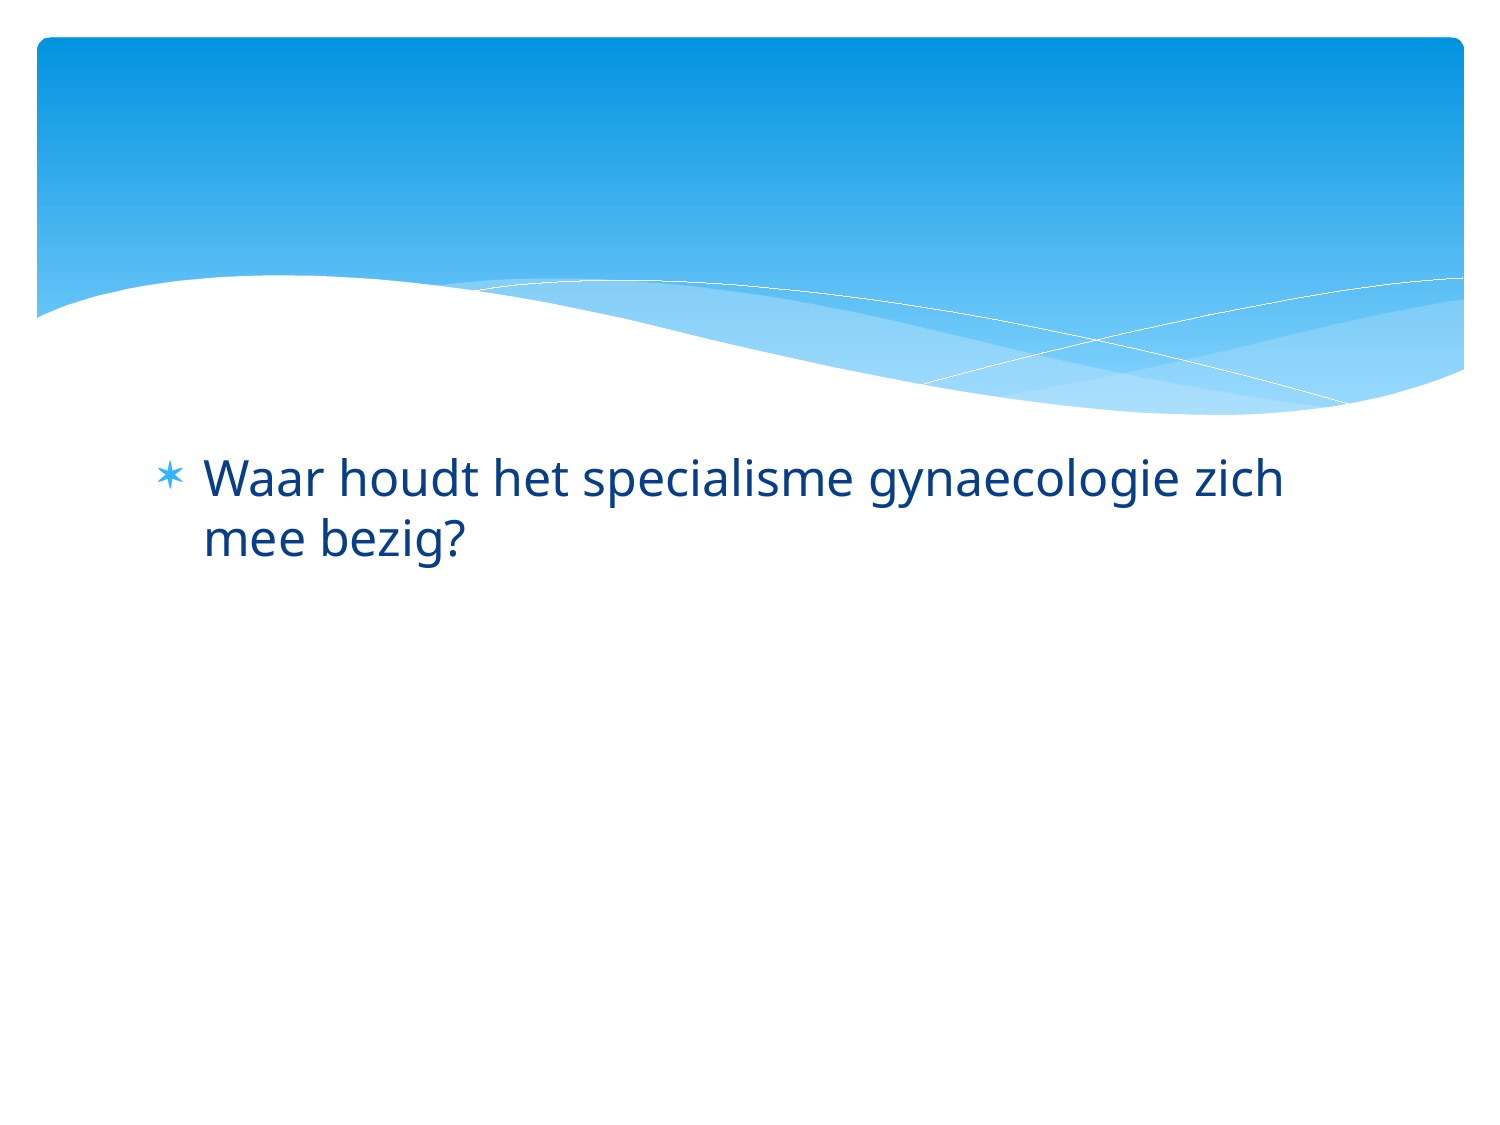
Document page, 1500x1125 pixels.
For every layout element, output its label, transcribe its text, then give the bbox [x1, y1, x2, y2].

list Waar houdt het specialisme gynaecologie zich mee bezig? [143, 438, 1359, 1005]
